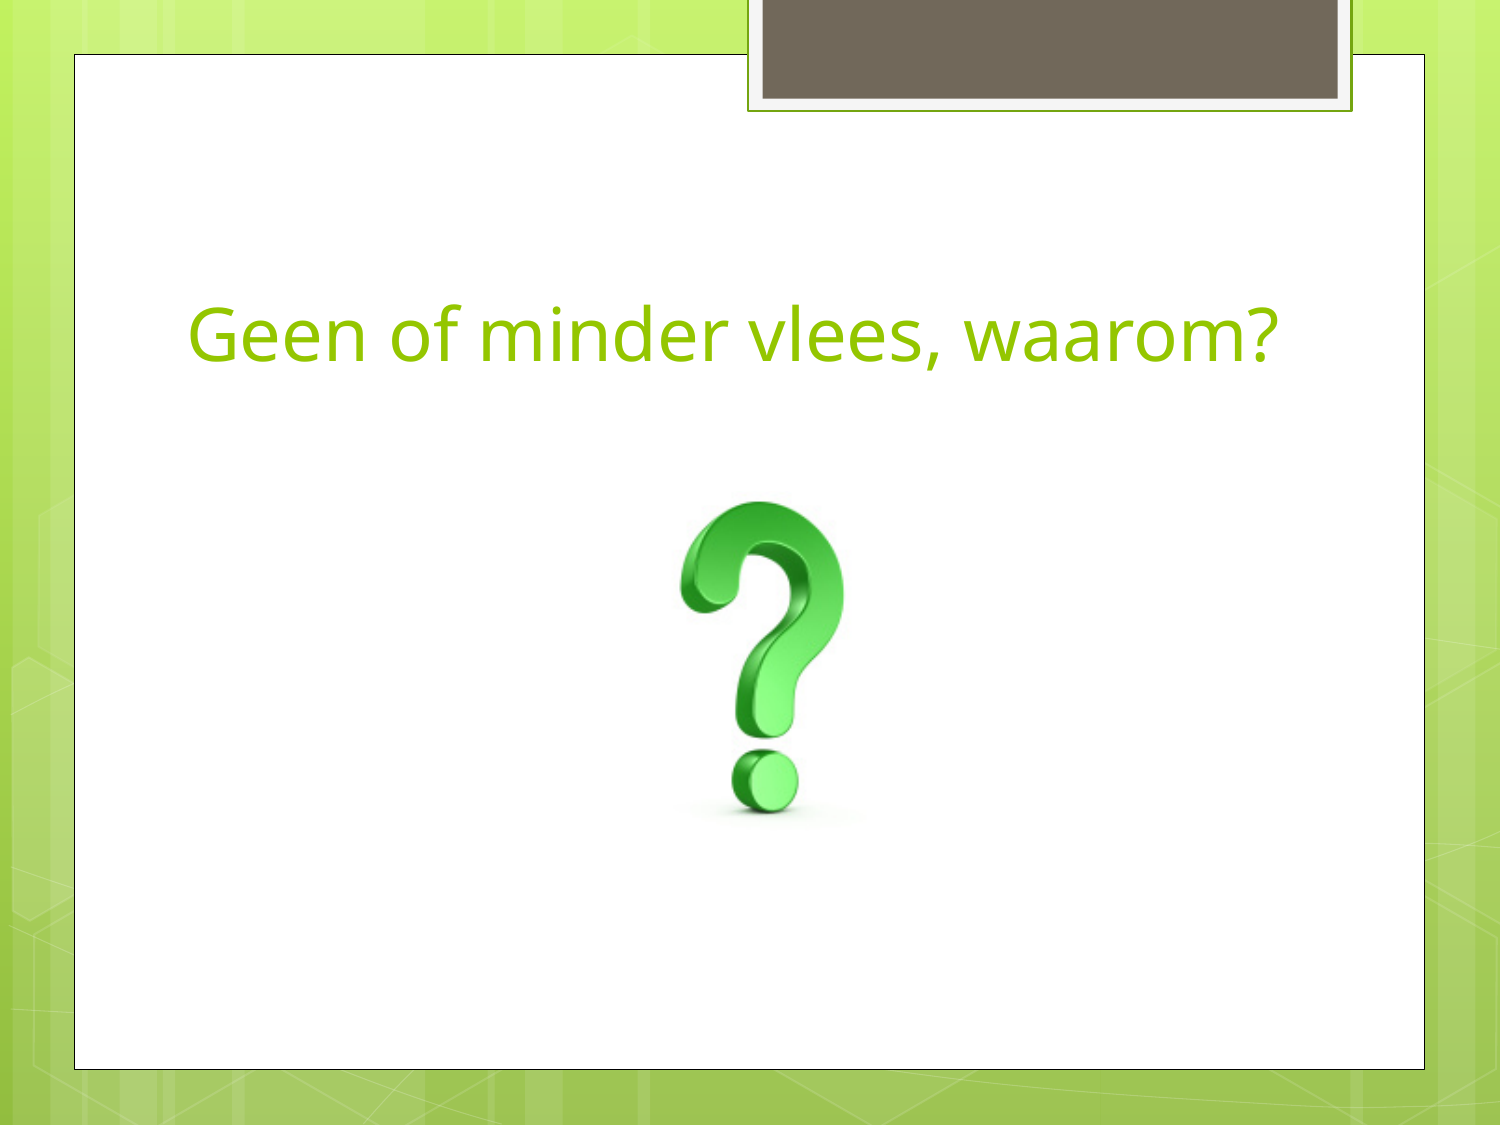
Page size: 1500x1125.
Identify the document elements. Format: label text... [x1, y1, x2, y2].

picture [583, 491, 937, 845]
title Geen of minder vlees, waarom? [171, 196, 1324, 384]
